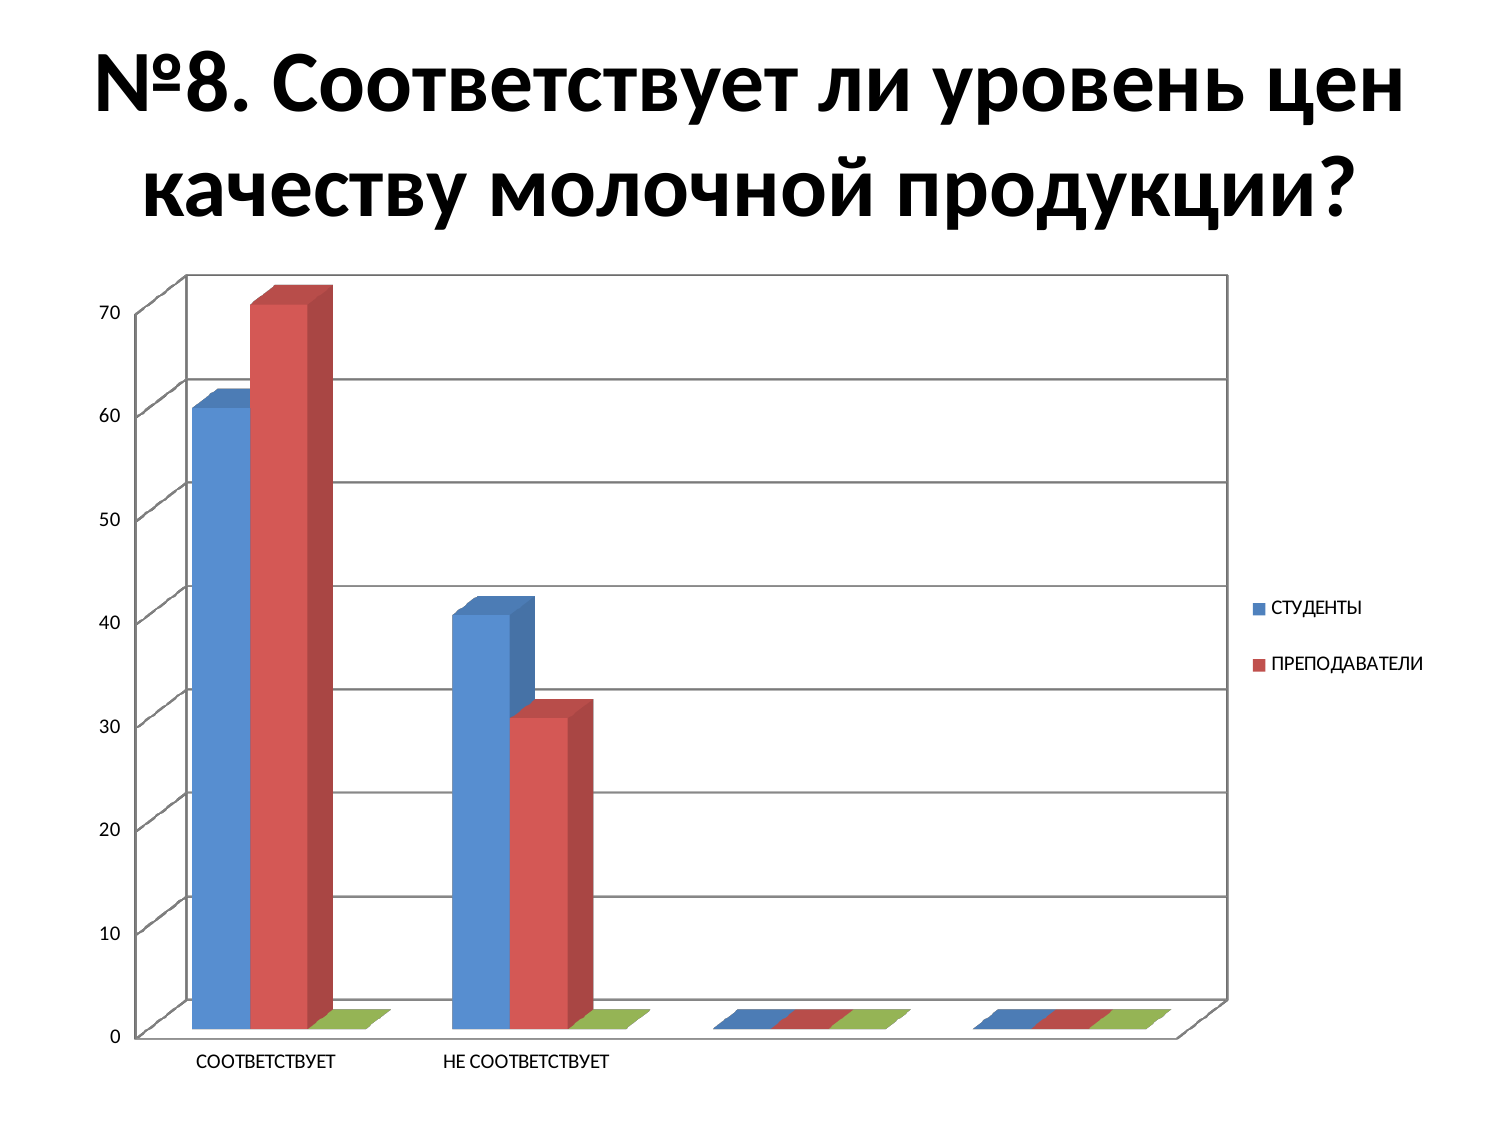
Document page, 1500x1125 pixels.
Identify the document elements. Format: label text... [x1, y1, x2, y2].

chart [58, 257, 1466, 1091]
title №8. Соответствует ли уровень цен качеству молочной продукции? [0, 0, 1500, 258]
